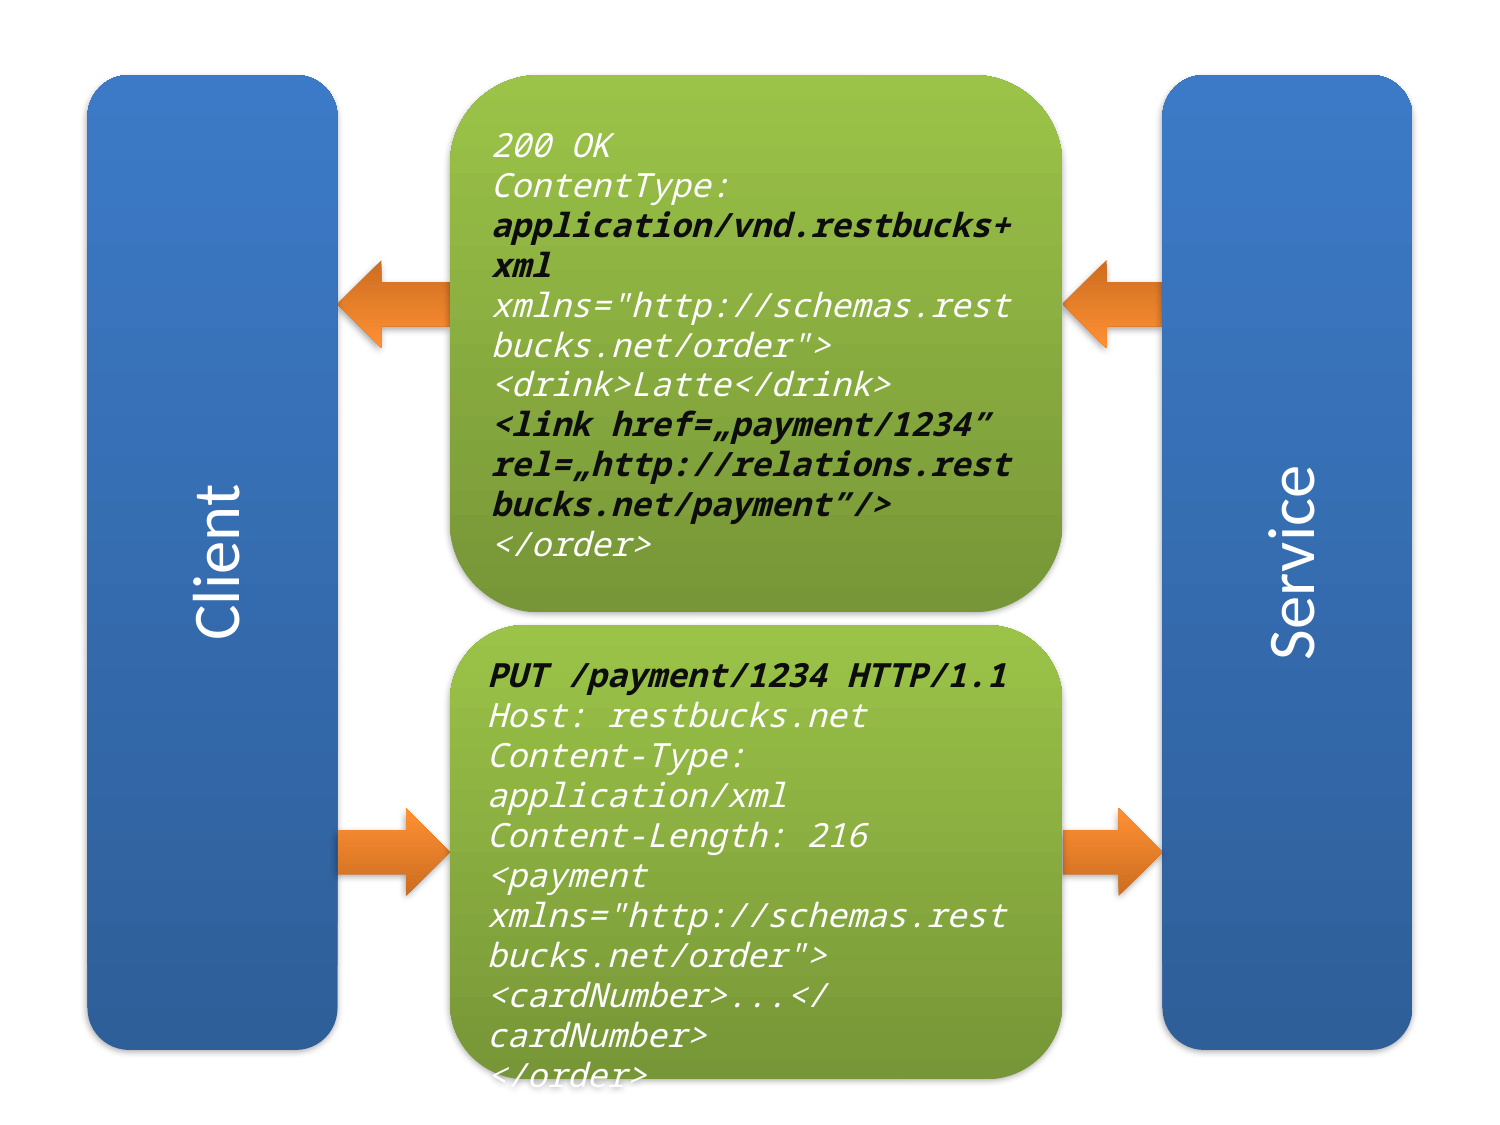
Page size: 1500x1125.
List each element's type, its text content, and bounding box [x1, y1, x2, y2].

text_box PUT /payment/1234 HTTP/1.1 Host: restbucks.net Content-Type: application/xml Content-Length: 216 <payment xmlns="http://schemas.restbucks.net/order"> <cardNumber>...</cardNumber> </order> [449, 624, 1063, 1080]
text_box [1069, 808, 1163, 897]
text_box [337, 808, 444, 897]
text_box [1069, 260, 1156, 349]
text_box 200 OK ContentType: application/vnd.restbucks+xml xmlns="http://schemas.restbucks.net/order"> <drink>Latte</drink> <link href=„payment/1234” rel=„http://relations.restbucks.net/payment”/> </order> [449, 74, 1063, 613]
text_box Service [1162, 74, 1413, 1050]
text_box [344, 260, 444, 349]
text_box Client [87, 74, 338, 1050]
